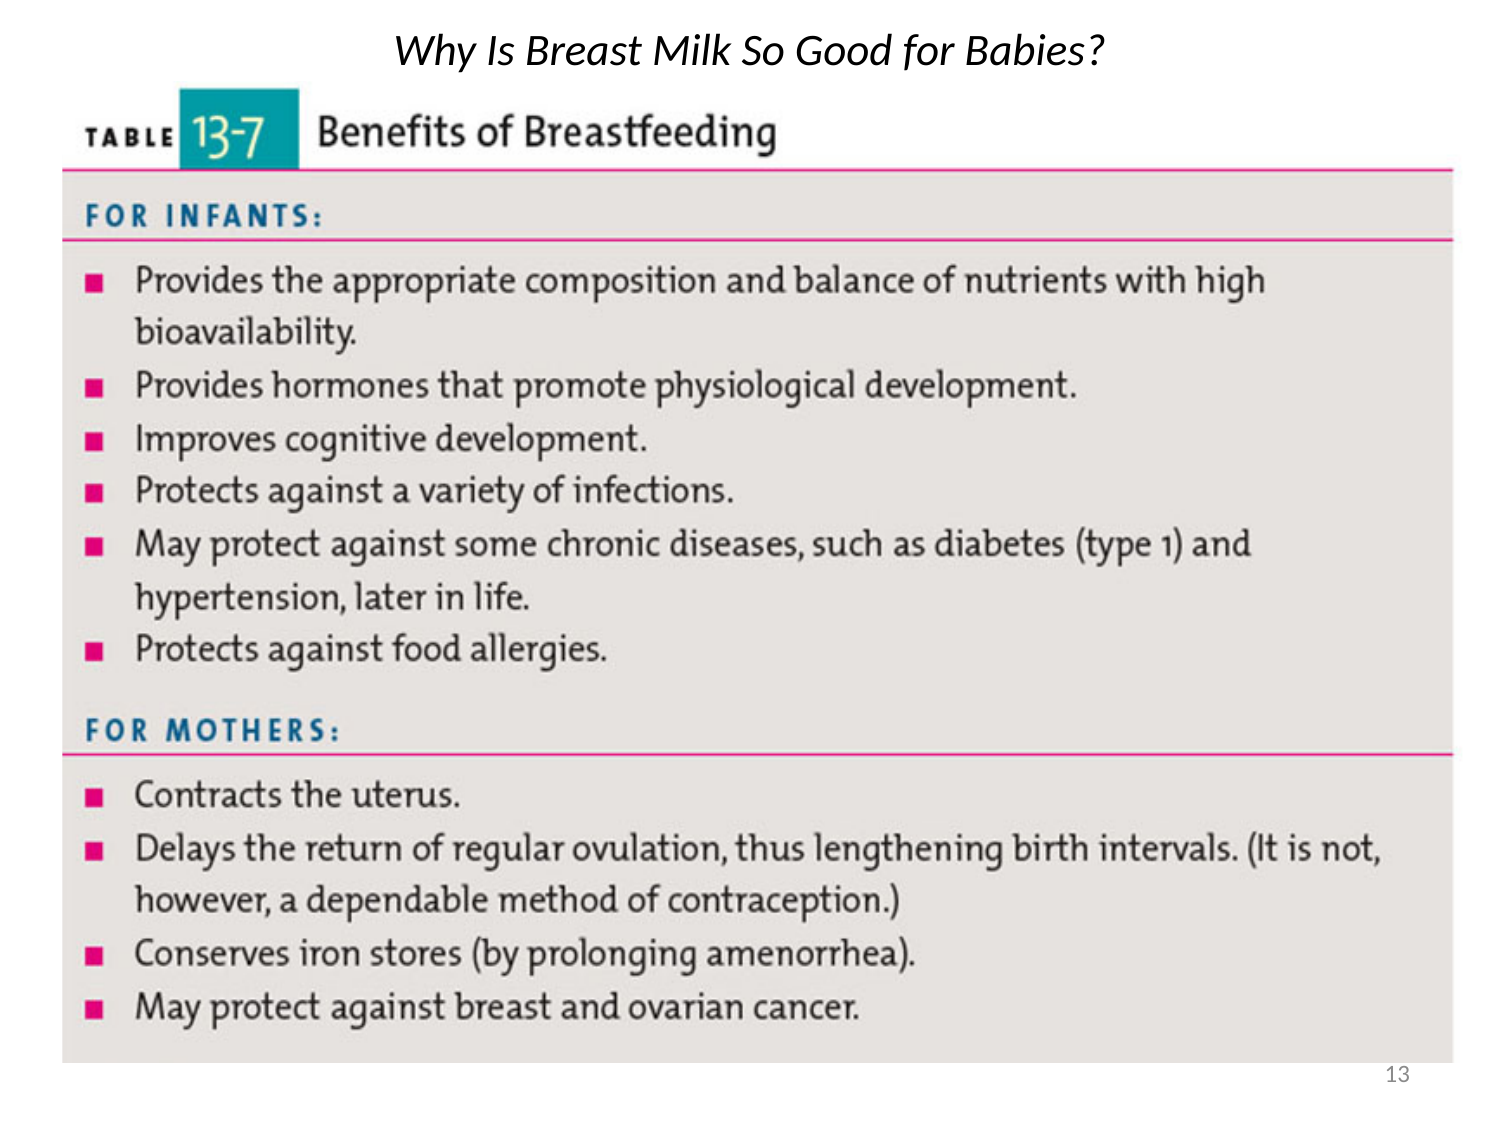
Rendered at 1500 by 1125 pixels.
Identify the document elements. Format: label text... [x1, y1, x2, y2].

title Why Is Breast Milk So Good for Babies? [50, 12, 1450, 82]
picture [62, 81, 1463, 1063]
slide_number 13 [1074, 1071, 1425, 1103]
